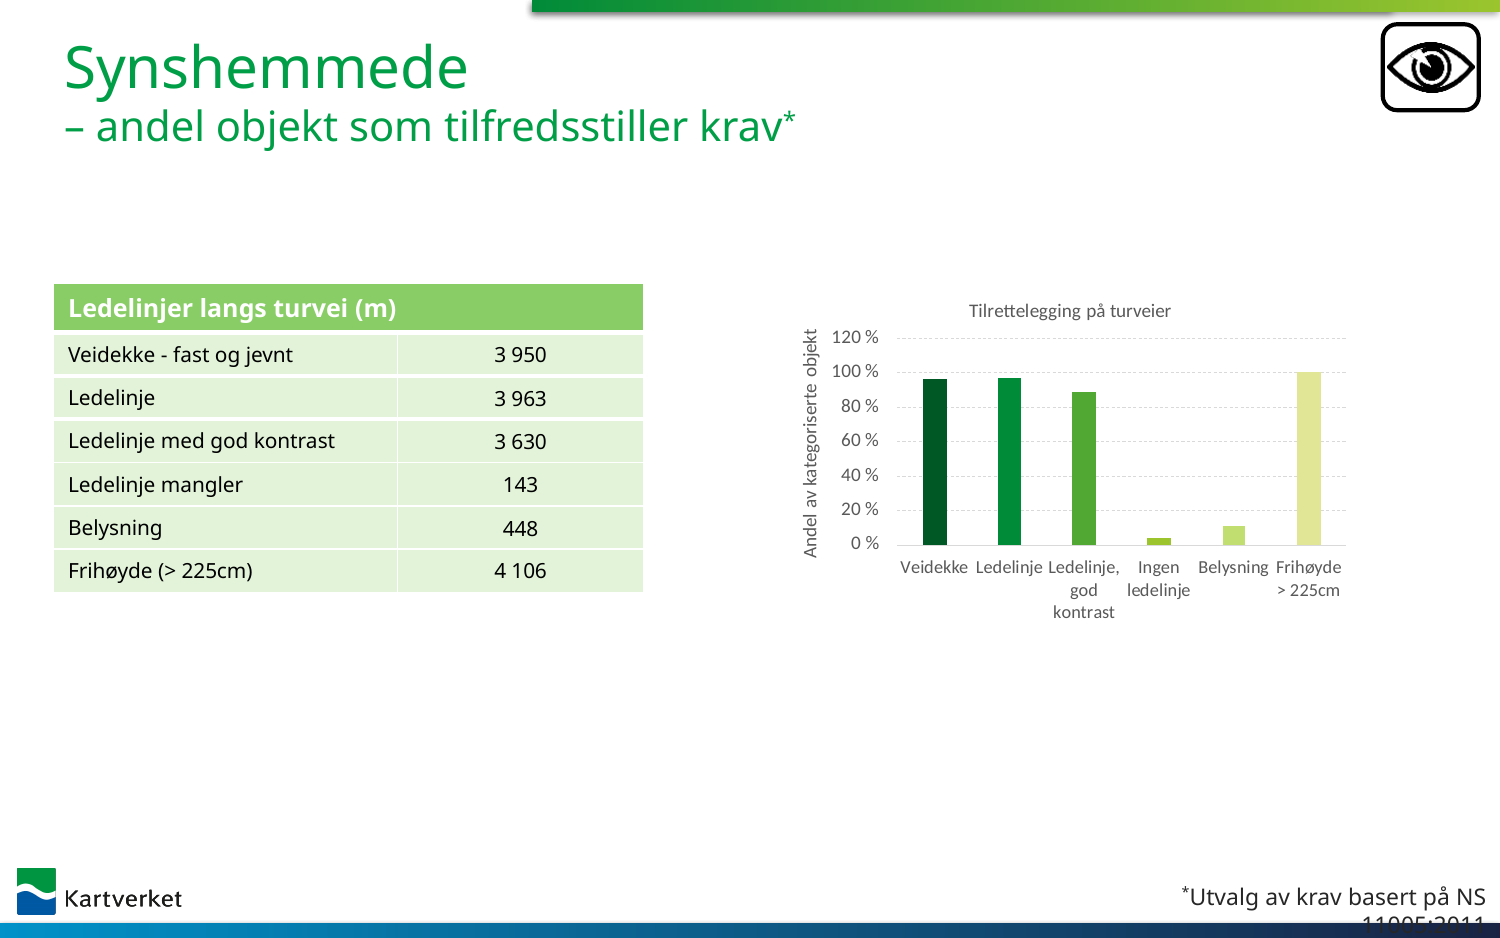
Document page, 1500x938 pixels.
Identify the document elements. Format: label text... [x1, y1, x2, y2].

table_cell 3 963 [398, 378, 643, 417]
text_box *Utvalg av krav basert på NS 11005:2011 [1068, 873, 1500, 938]
table_cell 4 106 [398, 550, 643, 592]
table_cell 448 [398, 507, 643, 548]
table_cell Ledelinje med god kontrast [54, 421, 397, 462]
table_cell 143 [398, 463, 643, 505]
picture [791, 291, 1349, 630]
table_cell 3 950 [398, 335, 643, 374]
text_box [1382, 24, 1480, 111]
table_cell Ledelinje mangler [54, 463, 397, 505]
table_cell Ledelinje [54, 378, 397, 417]
table_cell Belysning [54, 507, 397, 548]
table_cell Veidekke - fast og jevnt [54, 335, 397, 374]
table_header Ledelinjer langs turvei (m) [54, 284, 643, 330]
table_cell Frihøyde (> 225cm) [54, 550, 397, 592]
table_cell 3 630 [398, 421, 643, 462]
text_box Synshemmede – andel objekt som tilfredsstiller krav* [49, 24, 1431, 158]
